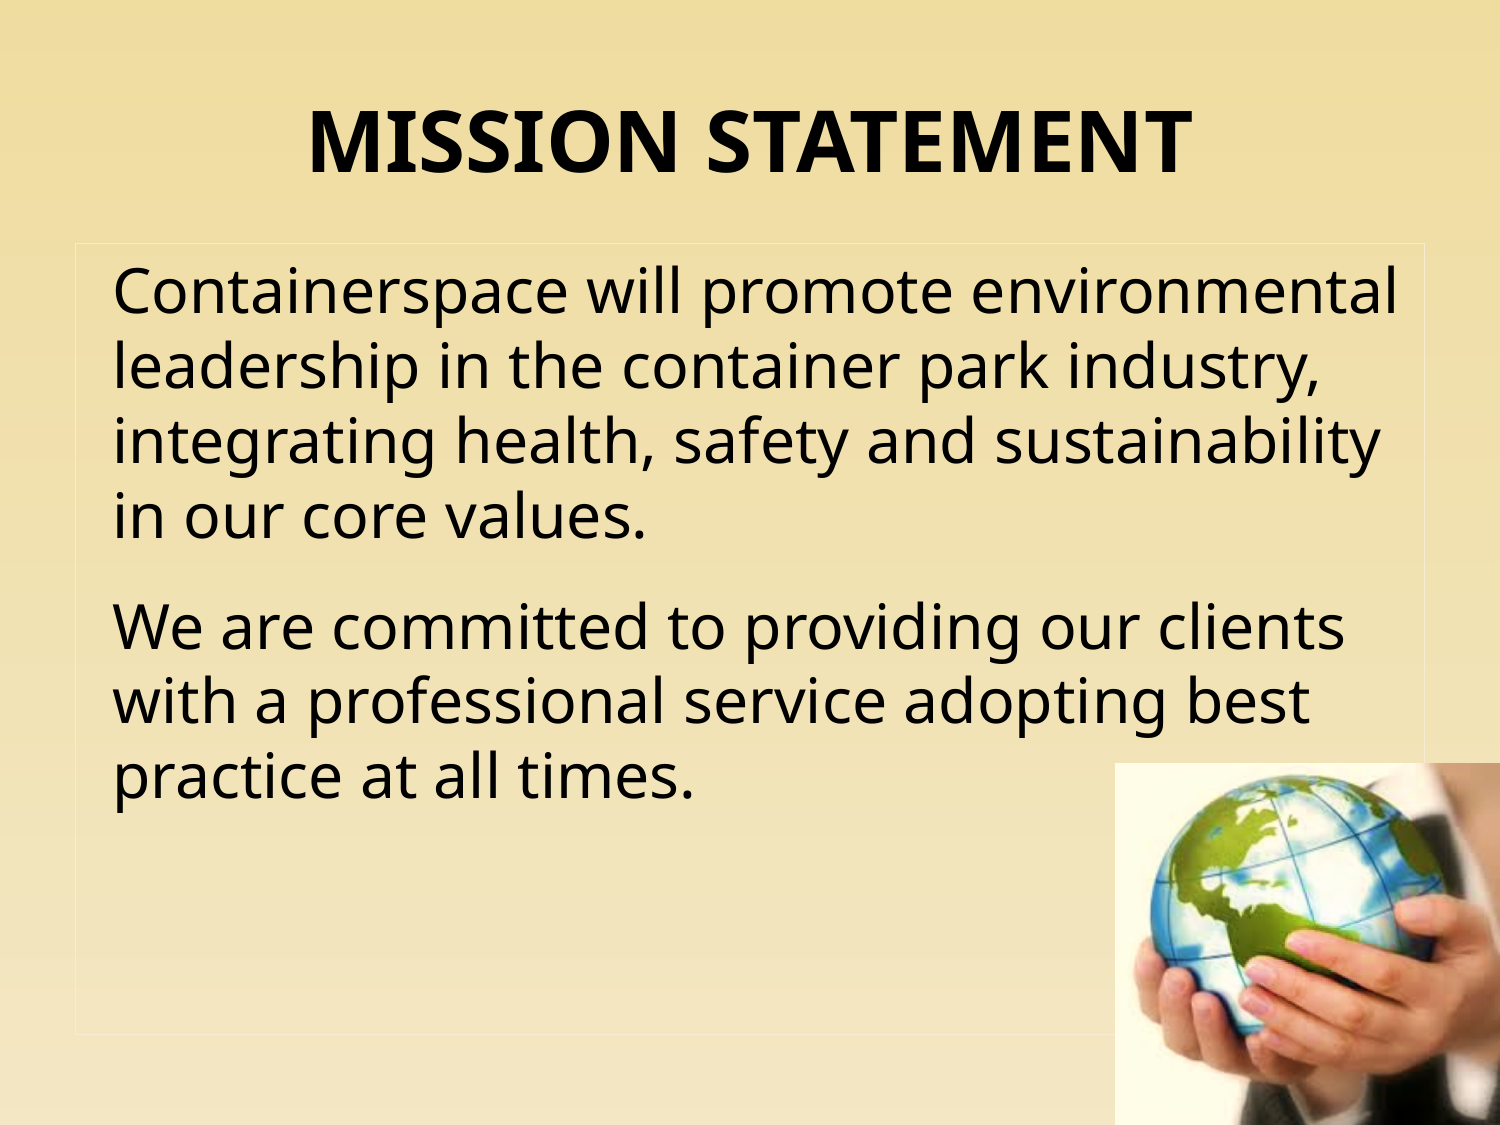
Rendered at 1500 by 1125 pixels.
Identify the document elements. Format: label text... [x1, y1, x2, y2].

picture [1115, 763, 1500, 1125]
title MISSION STATEMENT [75, 45, 1425, 233]
list Containerspace will promote environmental leadership in the container park industry, integrating health, safety and sustainability in our core values. We are committed to providing our clients with a professional service adopting best practice at all times. [75, 243, 1425, 1035]
